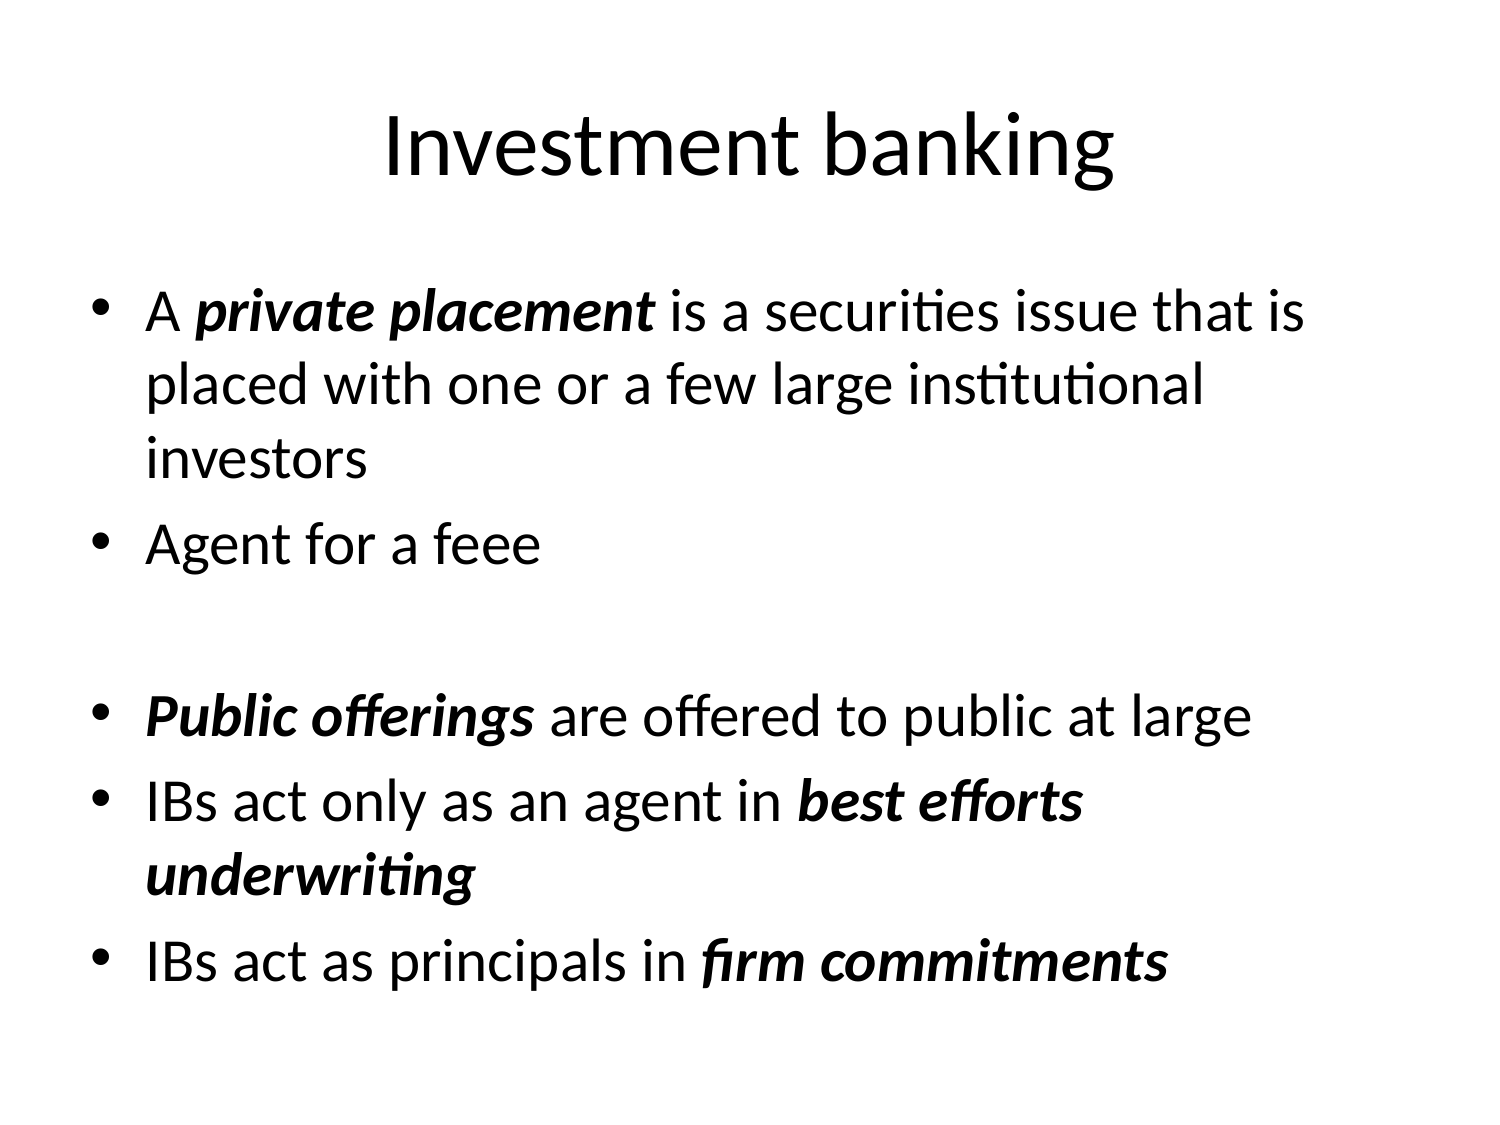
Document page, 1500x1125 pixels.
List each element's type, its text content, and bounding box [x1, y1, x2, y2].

title Investment banking [75, 45, 1425, 233]
list A private placement is a securities issue that is placed with one or a few large institutional investors Agent for a feee Public offerings are offered to public at large IBs act only as an agent in best efforts underwriting IBs act as principals in firm commitments [75, 262, 1425, 1005]
